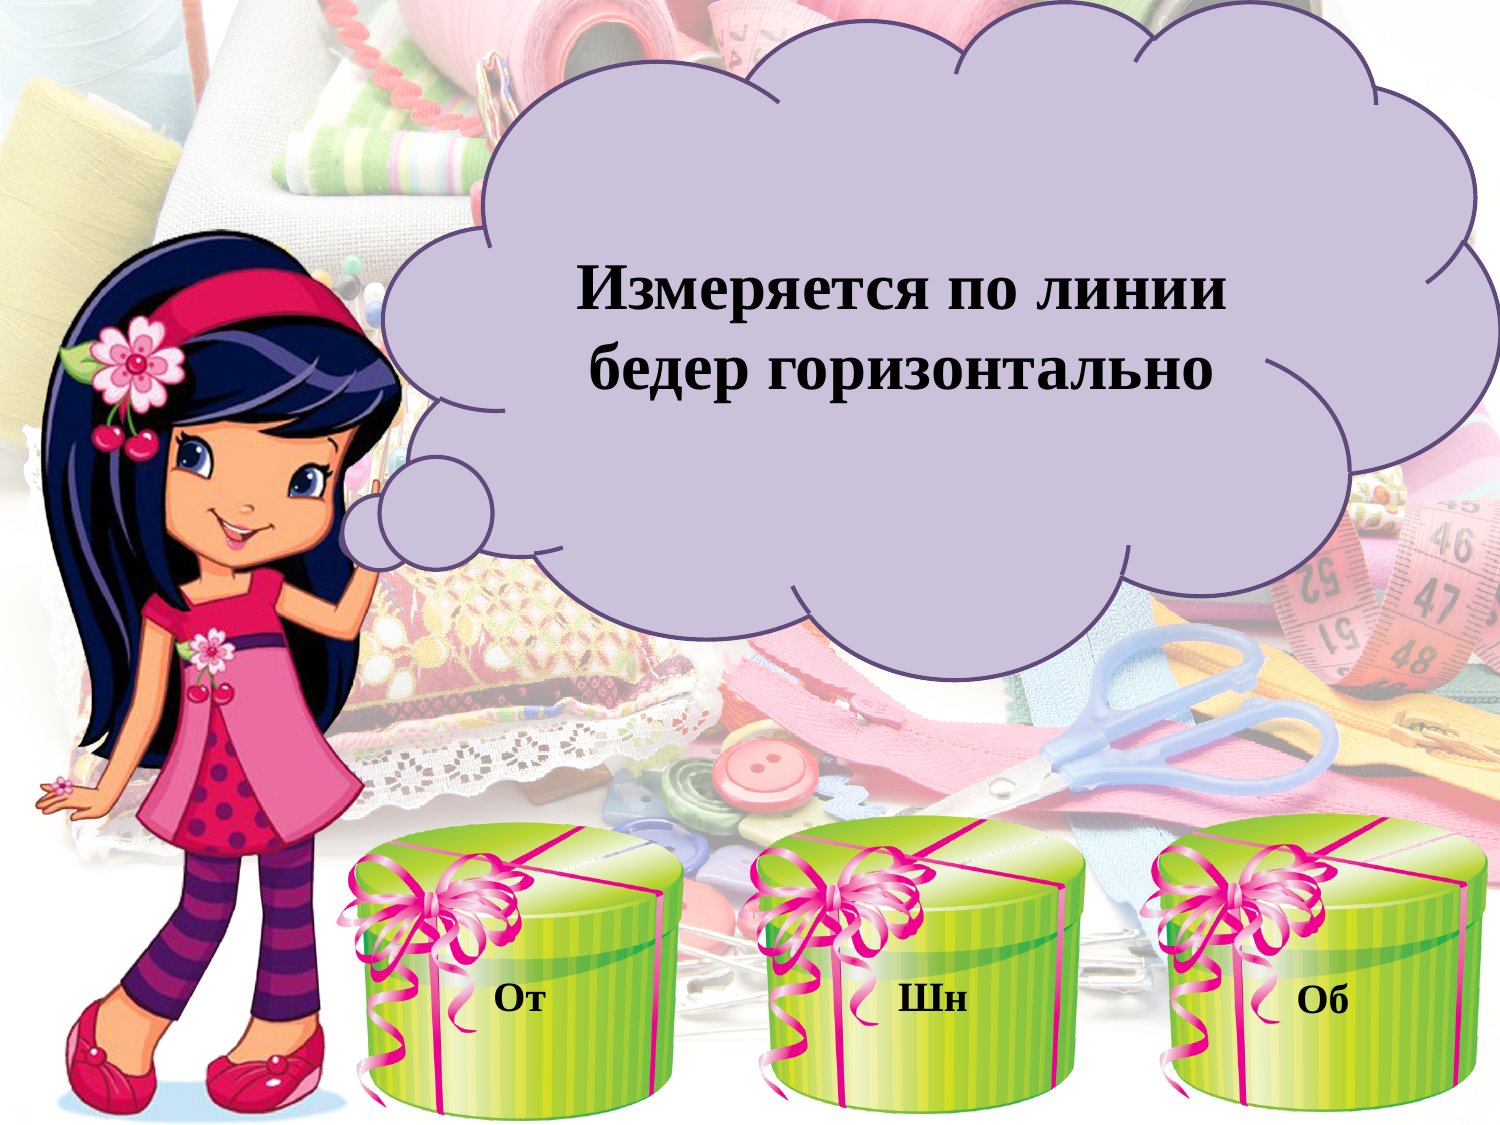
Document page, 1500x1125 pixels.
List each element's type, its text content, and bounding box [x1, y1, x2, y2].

picture [29, 229, 685, 1125]
text_box Измеряется по линии бедер горизонтально [415, 0, 1500, 683]
text_box [415, 794, 1132, 1112]
text_box [1132, 762, 1500, 1112]
picture [1139, 813, 1488, 1112]
picture [737, 814, 1086, 1114]
